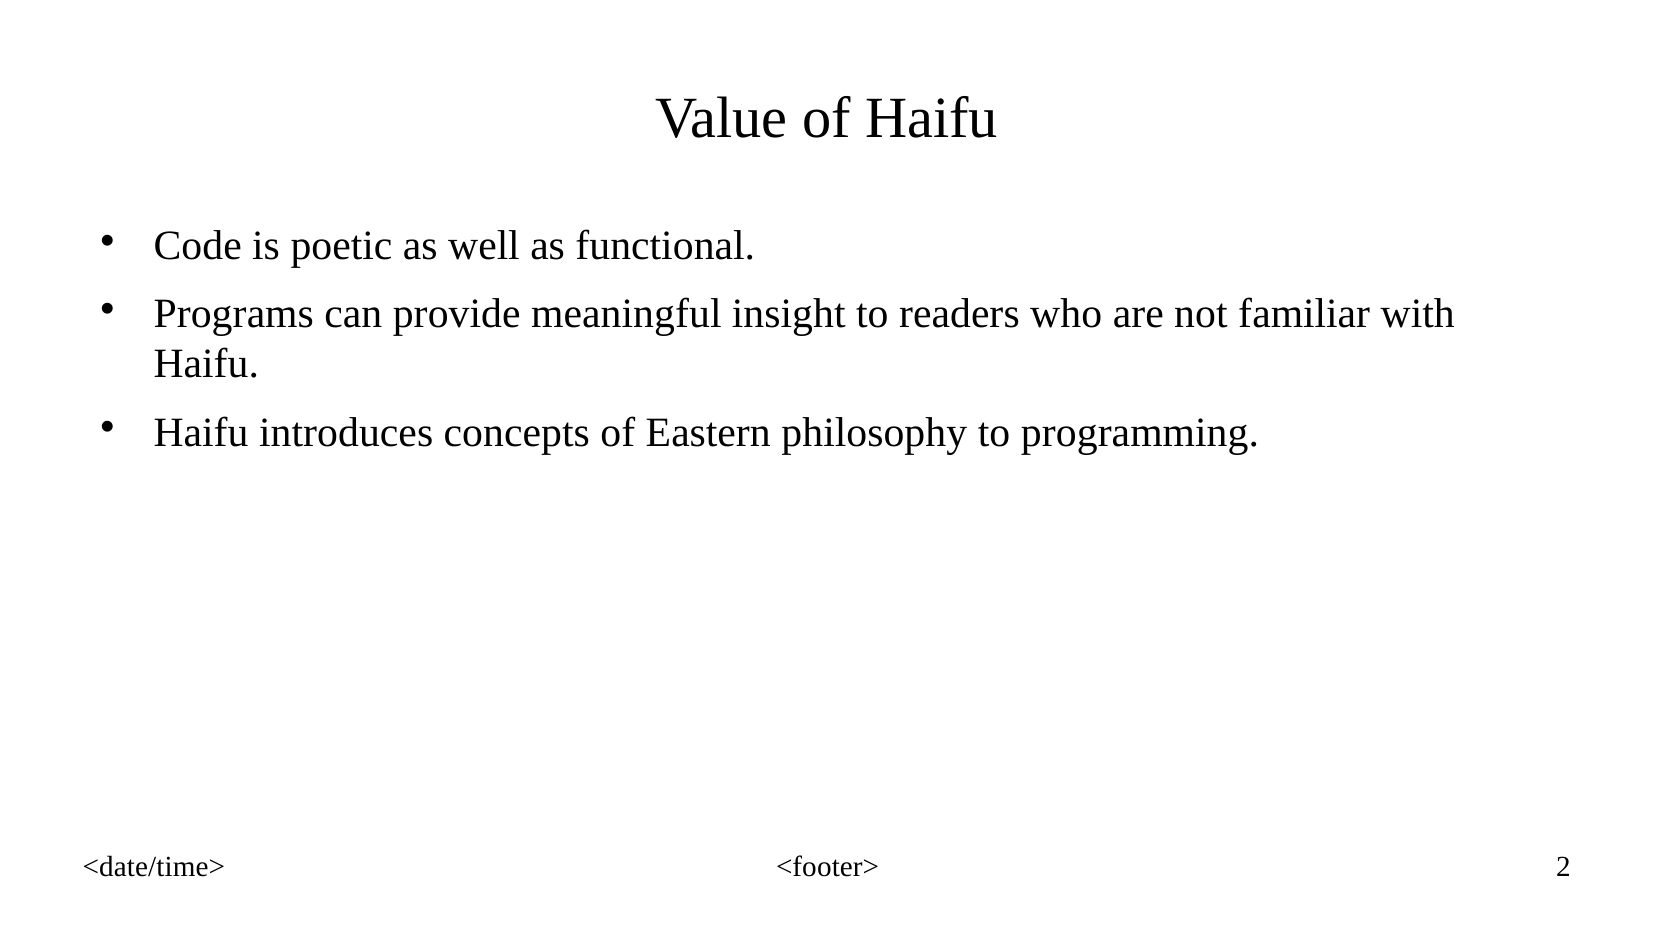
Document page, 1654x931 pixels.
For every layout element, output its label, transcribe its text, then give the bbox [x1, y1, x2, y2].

text_box Value of Haifu [82, 37, 1571, 193]
text_box Code is poetic as well as functional. Programs can provide meaningful insight to readers who are not familiar with Haifu. Haifu introduces concepts of Eastern philosophy to programming. [82, 217, 1571, 758]
